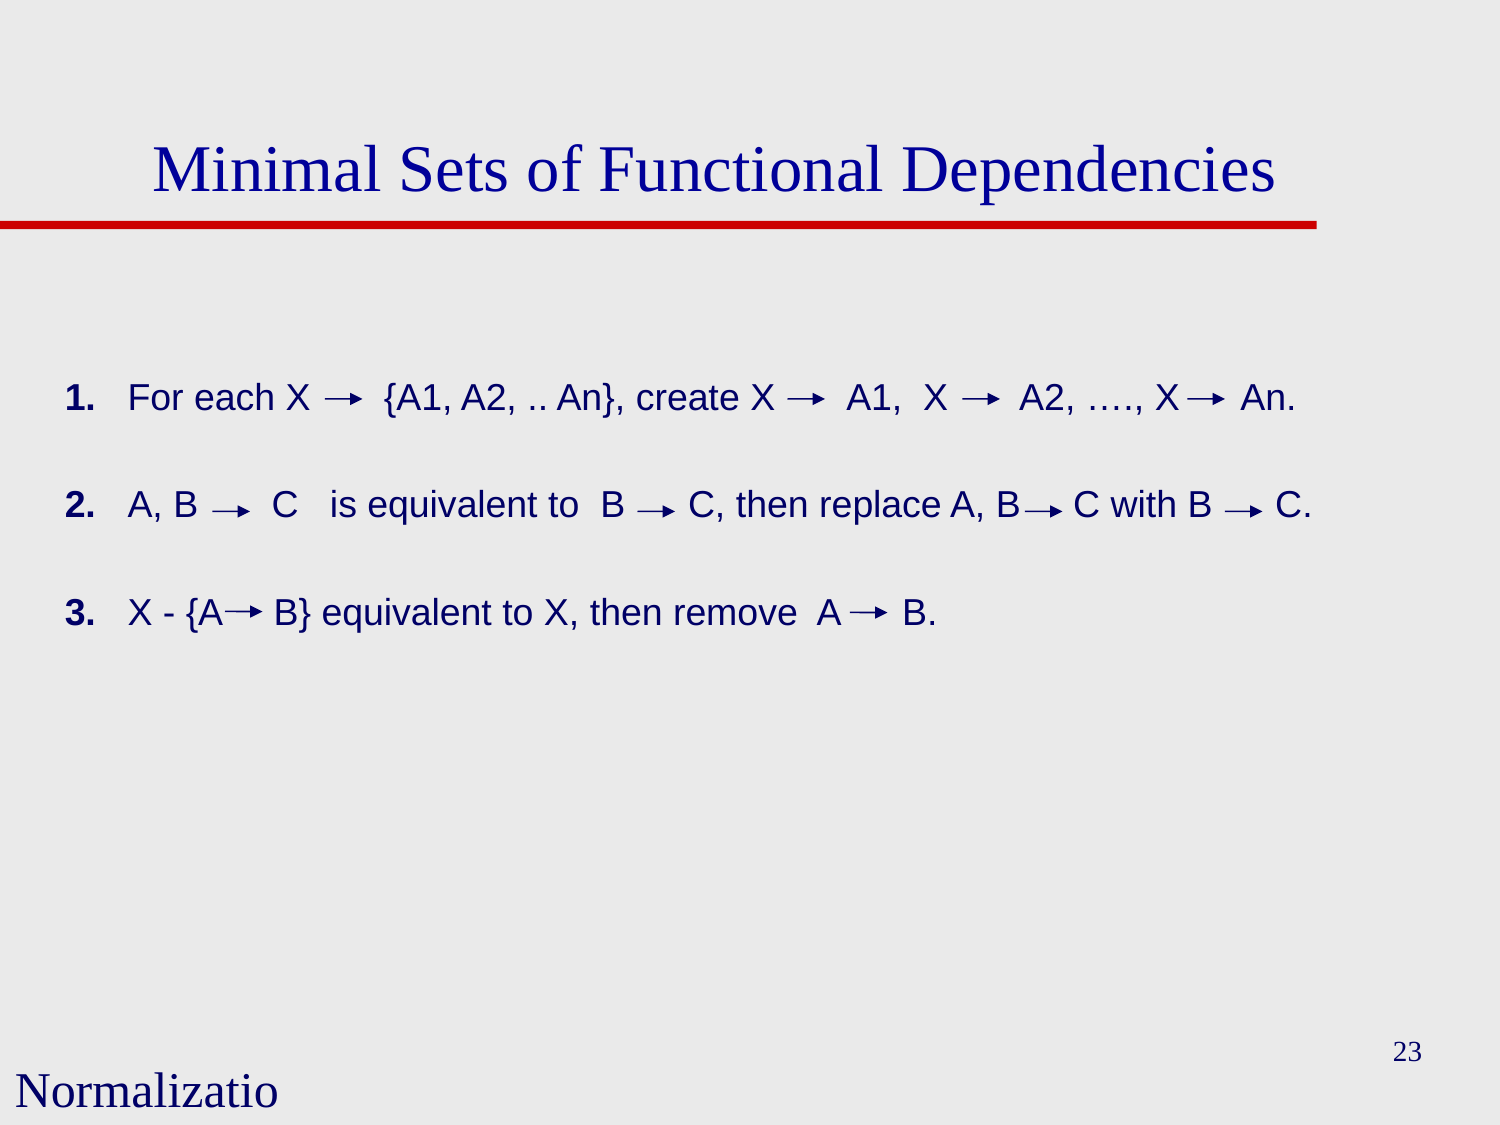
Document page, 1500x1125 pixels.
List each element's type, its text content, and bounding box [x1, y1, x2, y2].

slide_number Normalization [0, 1050, 313, 1125]
text_box [637, 505, 676, 518]
text_box [224, 605, 263, 618]
text_box 1. For each X {A1, A2, .. An}, create X A1, X A2, …., X An. 2. A, B C is equivalent to B C, then replace A, B C with B C. 3. X - {A B} equivalent to X, then remove A B. [49, 365, 1463, 821]
text_box [1224, 505, 1263, 518]
text_box [212, 505, 250, 518]
text_box [962, 392, 1000, 406]
text_box [849, 606, 888, 619]
text_box [787, 392, 826, 406]
text_box [1024, 505, 1063, 518]
text_box [334, 122, 366, 198]
text_box [324, 392, 363, 406]
text_box [1187, 392, 1225, 406]
slide_number 23 [1125, 1012, 1438, 1088]
title Minimal Sets of Functional Dependencies [137, 24, 1413, 213]
